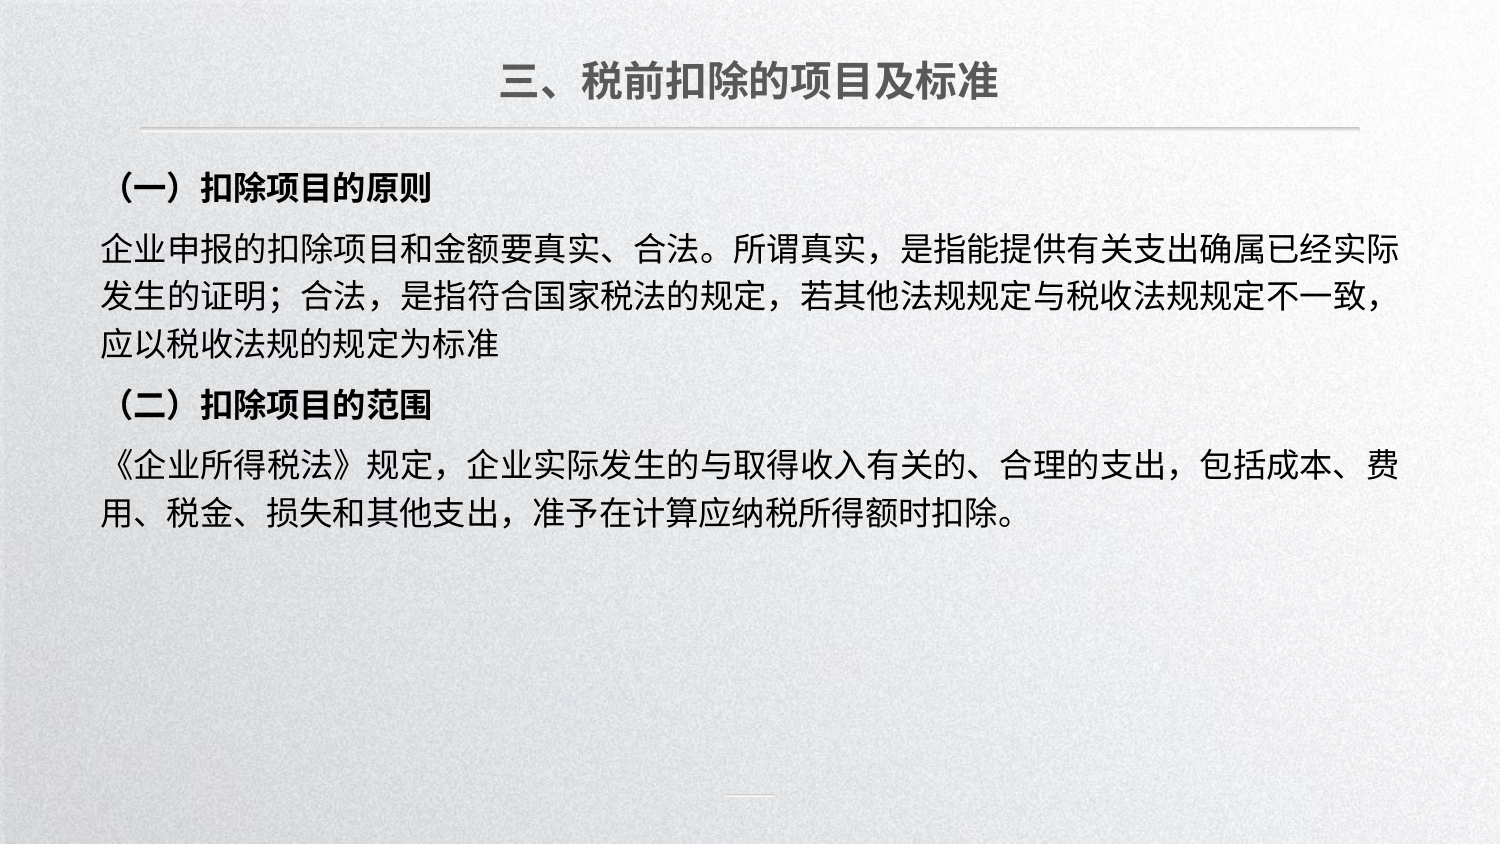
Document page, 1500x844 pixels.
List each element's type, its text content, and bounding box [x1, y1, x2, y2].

text_box （一）扣除项目的原则 企业申报的扣除项目和金额要真实、合法。所谓真实，是指能提供有关支出确属已经实际发生的证明；合法，是指符合国家税法的规定，若其他法规规定与税收法规规定不一致，应以税收法规的规定为标准 （二）扣除项目的范围 《企业所得税法》规定，企业实际发生的与取得收入有关的、合理的支出，包括成本、费用、税金、损失和其他支出，准予在计算应纳税所得额时扣除。 [100, 159, 1400, 533]
picture [0, 0, 1500, 844]
text_box 三、税前扣除的项目及标准 [459, 49, 1038, 111]
